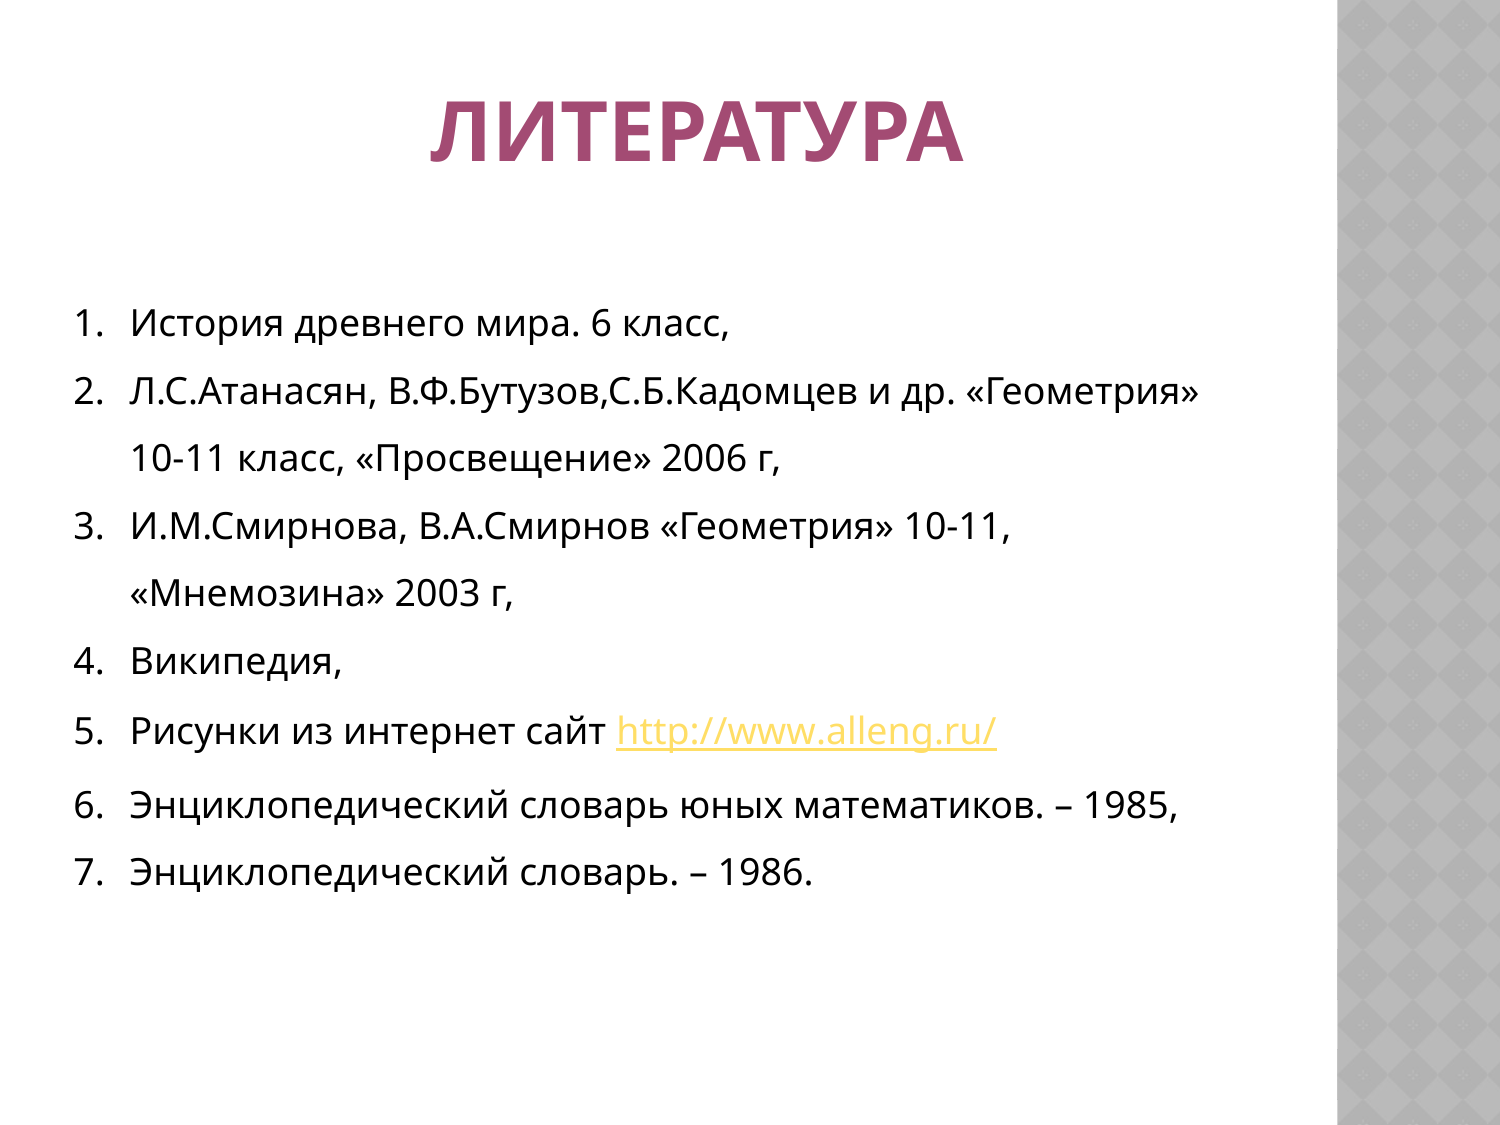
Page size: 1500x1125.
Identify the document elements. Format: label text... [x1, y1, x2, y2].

text_box История древнего мира. 6 класс, Л.С.Атанасян, В.Ф.Бутузов,С.Б.Кадомцев и др. «Геометрия» 10-11 класс, «Просвещение» 2006 г, И.М.Смирнова, В.А.Смирнов «Геометрия» 10-11, «Мнемозина» 2003 г, Википедия, Рисунки из интернет сайт http://www.alleng.ru/ Энциклопедический словарь юных математиков. – 1985, Энциклопедический словарь. – 1986. [58, 269, 1266, 901]
text_box ЛИТЕРАТУРА [93, 70, 1301, 186]
